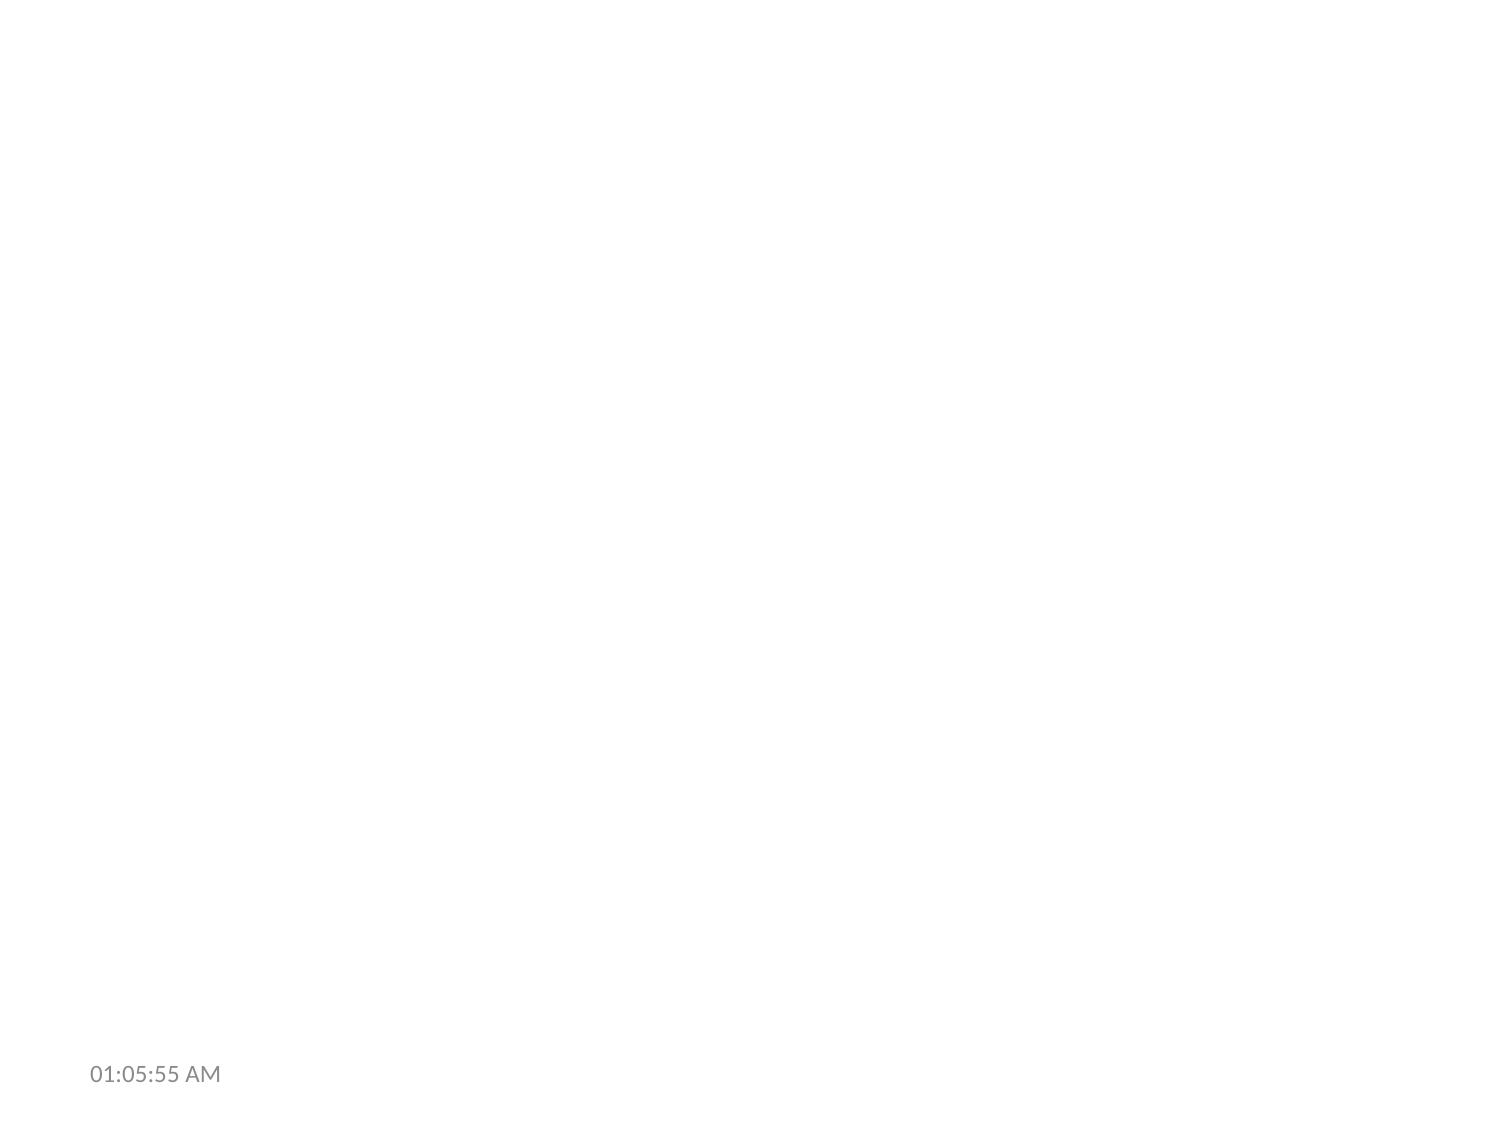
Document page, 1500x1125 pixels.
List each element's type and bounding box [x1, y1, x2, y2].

slide_number [75, 1042, 425, 1103]
